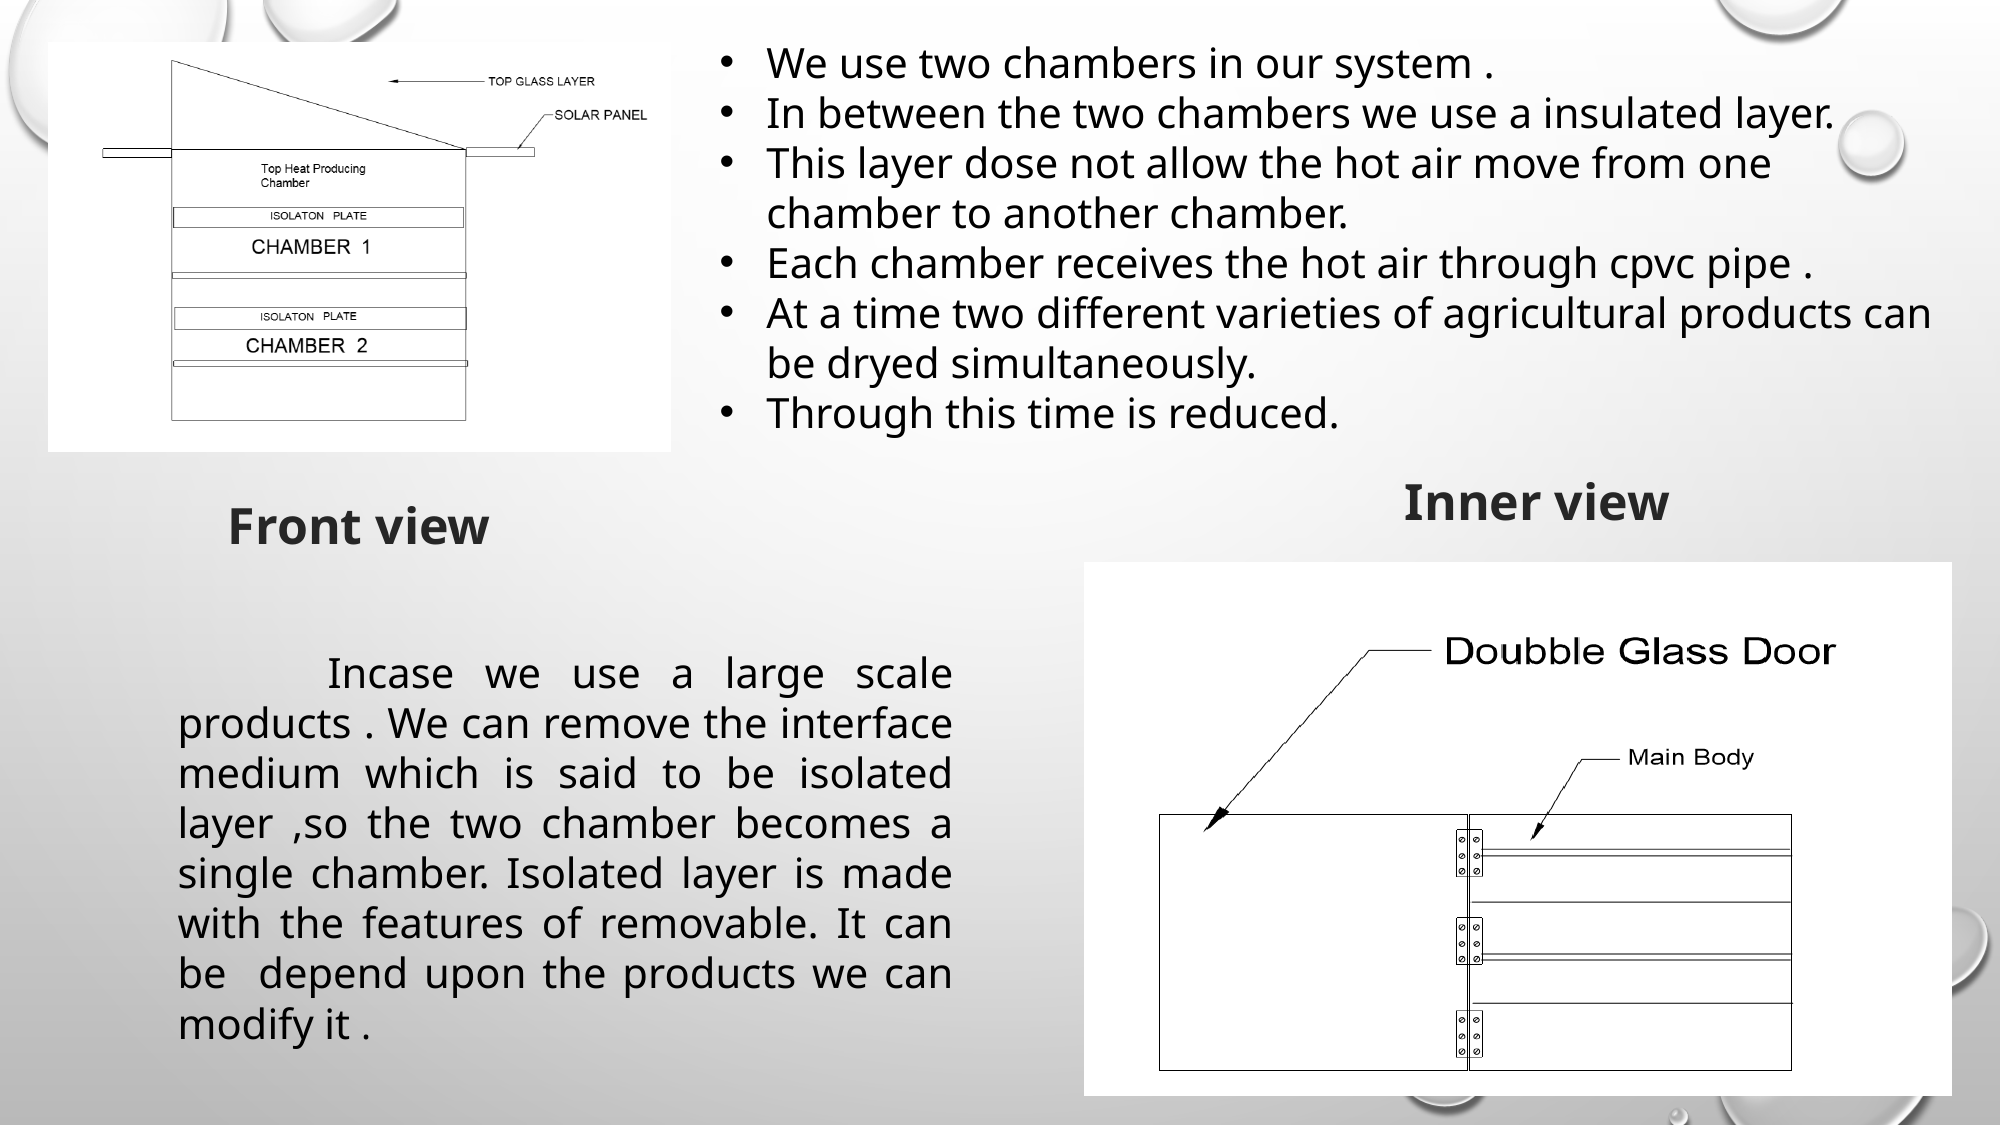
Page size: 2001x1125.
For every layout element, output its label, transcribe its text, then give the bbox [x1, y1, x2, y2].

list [48, 42, 671, 452]
text_box Inner view [1390, 463, 1921, 538]
text_box We use two chambers in our system . In between the two chambers we use a insulated layer. This layer dose not allow the hot air move from one chamber to another chamber. Each chamber receives the hot air through cpvc pipe . At a time two different varieties of agricultural products can be dryed simultaneously. Through this time is reduced. [704, 29, 1952, 444]
text_box Front view [48, 486, 671, 562]
text_box Incase we use a large scale products . We can remove the interface medium which is said to be isolated layer ,so the two chamber becomes a single chamber. Isolated layer is made with the features of removable. It can be depend upon the products we can modify it . [87, 639, 969, 1055]
picture [0, 0, 2000, 1125]
